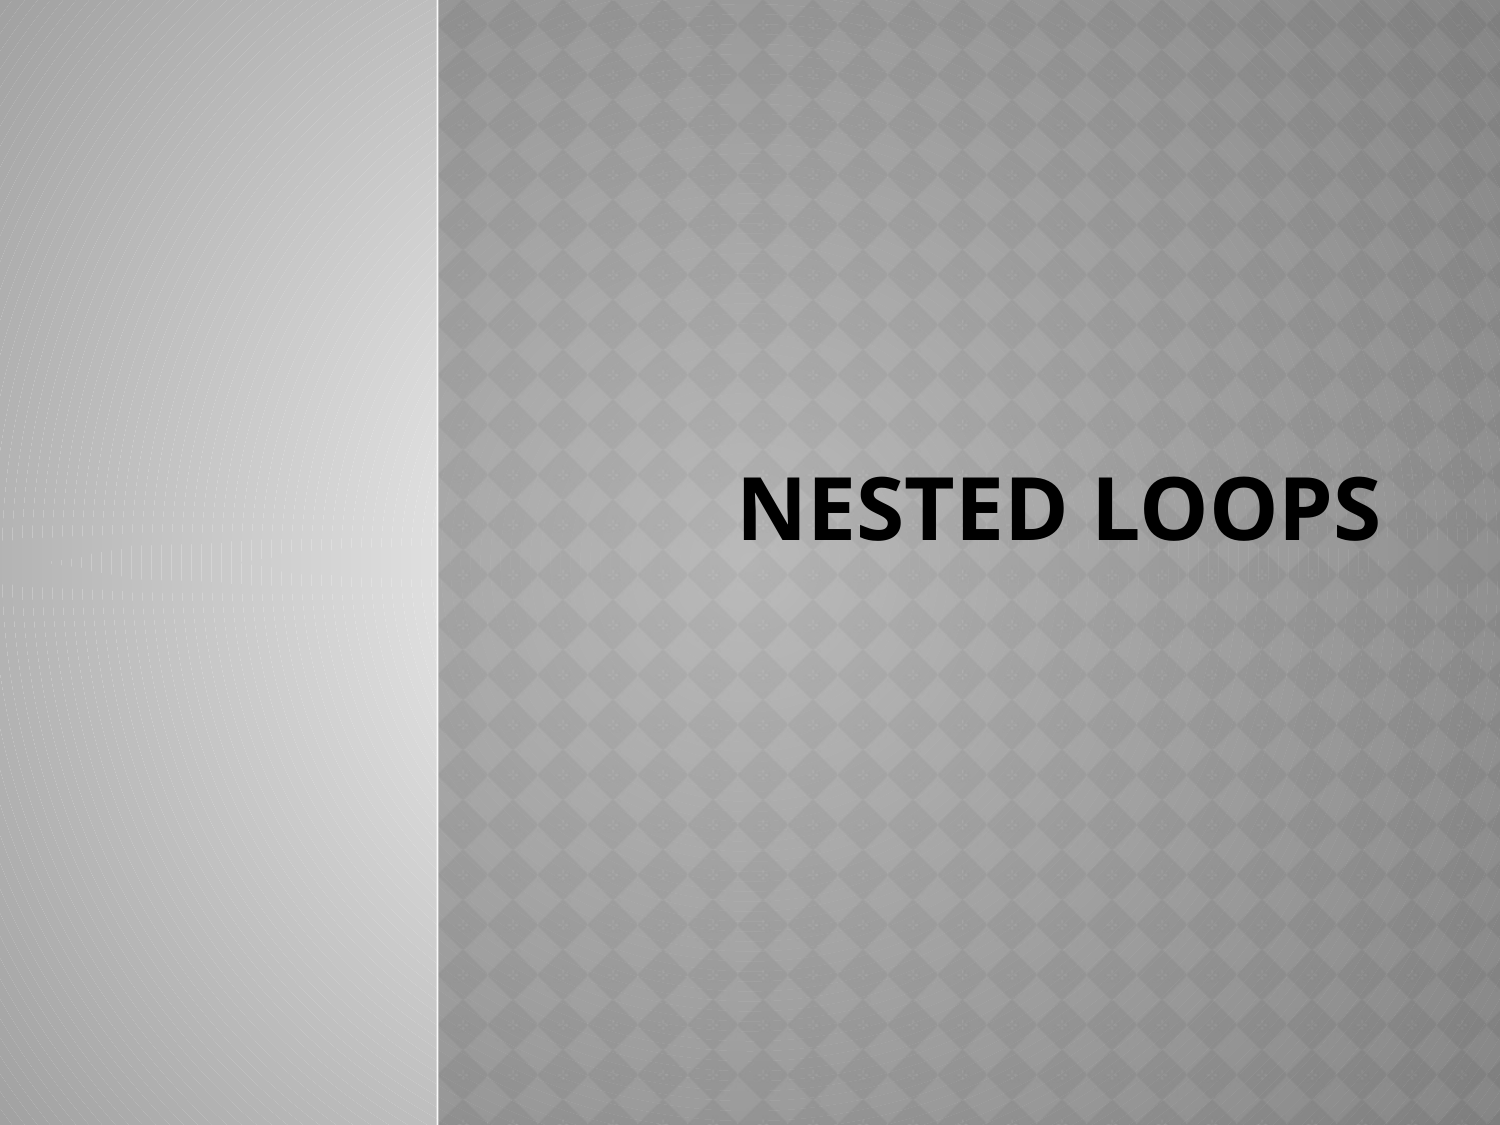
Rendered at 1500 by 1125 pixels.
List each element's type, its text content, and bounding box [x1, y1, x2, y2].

title Nested LOOPS [552, 87, 1390, 558]
